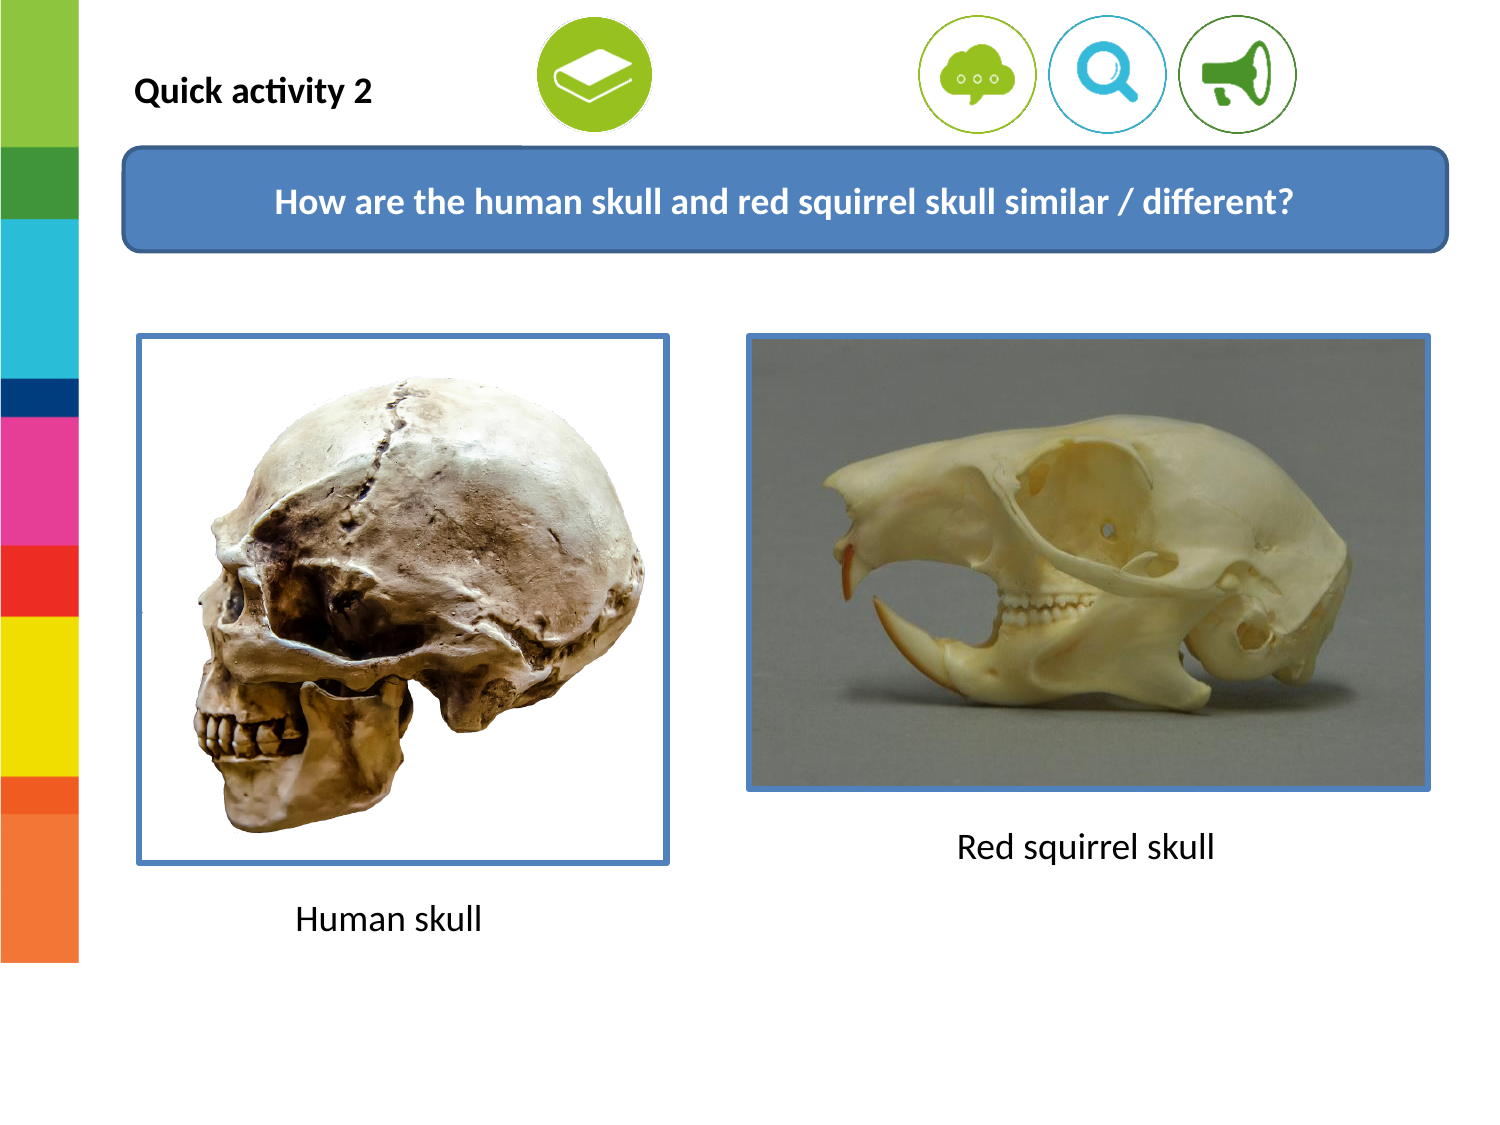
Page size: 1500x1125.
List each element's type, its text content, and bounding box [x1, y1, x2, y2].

text_box Human skull [280, 887, 498, 947]
picture [141, 338, 664, 861]
picture [751, 338, 1426, 787]
picture [1, 0, 78, 962]
picture [1177, 15, 1297, 134]
text_box Quick activity 2 [119, 58, 388, 119]
text_box How are the human skull and red squirrel skull similar / different? [121, 145, 1450, 254]
text_box Red squirrel skull [942, 814, 1231, 875]
picture [1048, 15, 1167, 134]
picture [918, 15, 1037, 134]
picture [535, 15, 655, 134]
